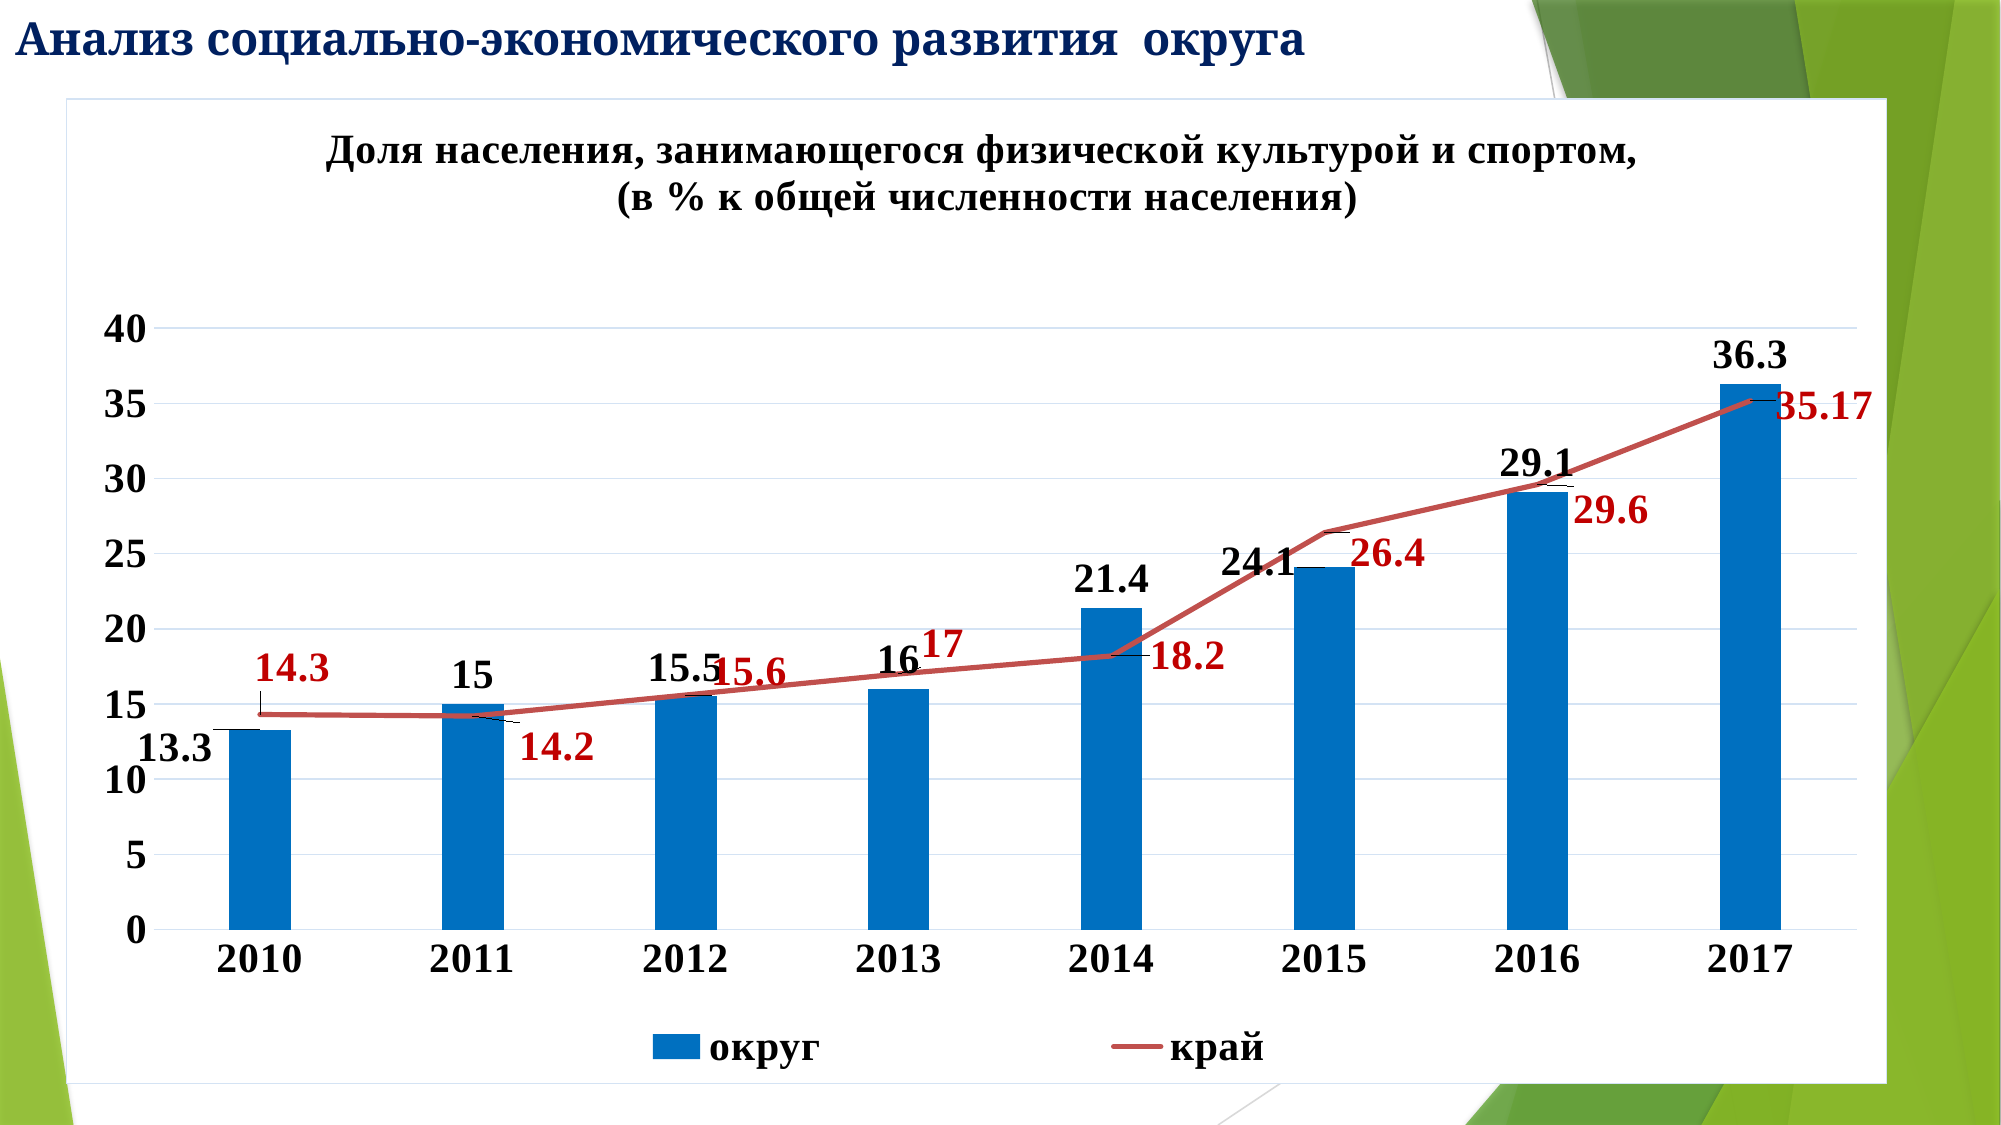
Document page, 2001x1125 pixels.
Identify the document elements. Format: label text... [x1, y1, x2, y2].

title Анализ социально-экономического развития округа [0, 1, 1411, 99]
chart [65, 97, 1888, 1085]
